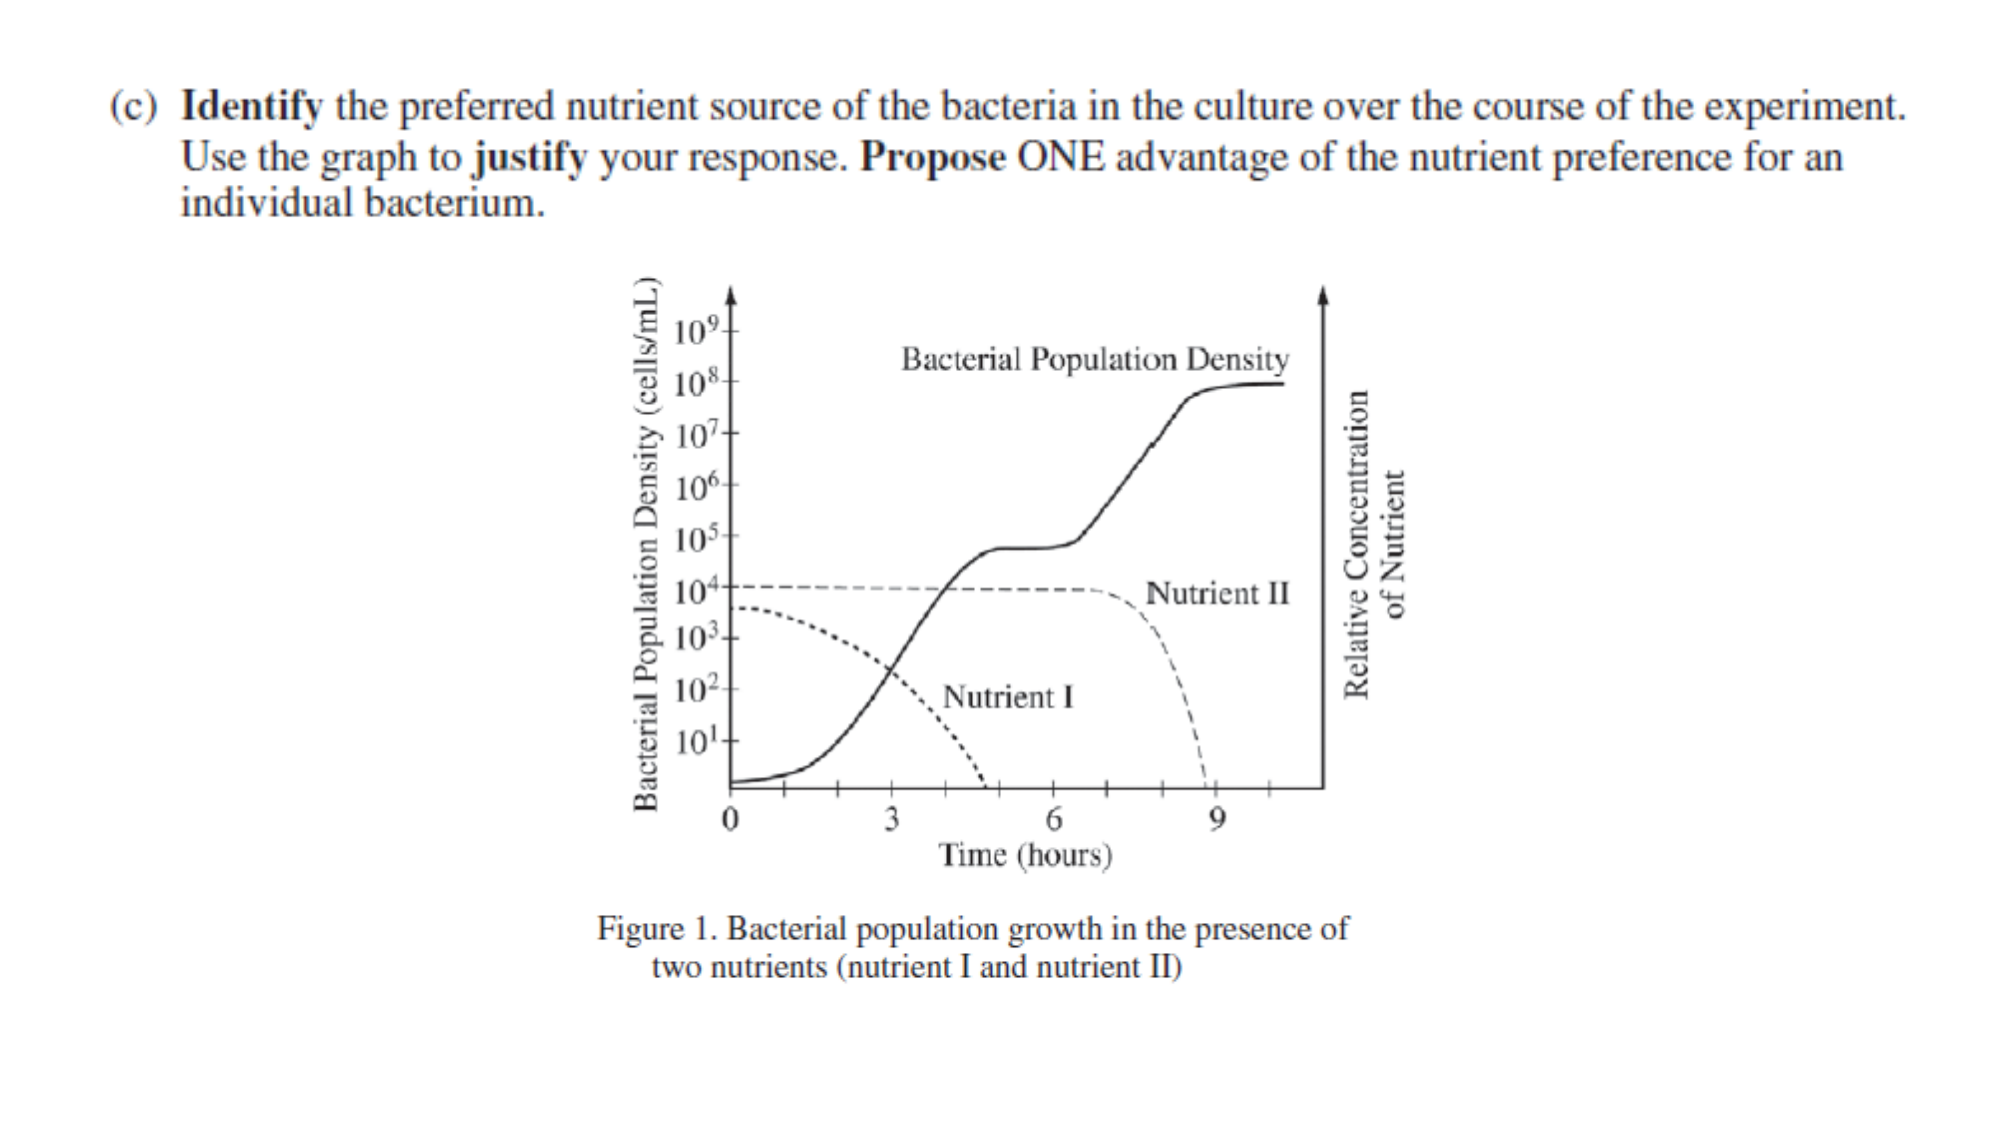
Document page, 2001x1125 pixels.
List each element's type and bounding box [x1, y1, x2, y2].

picture [25, 65, 1931, 998]
